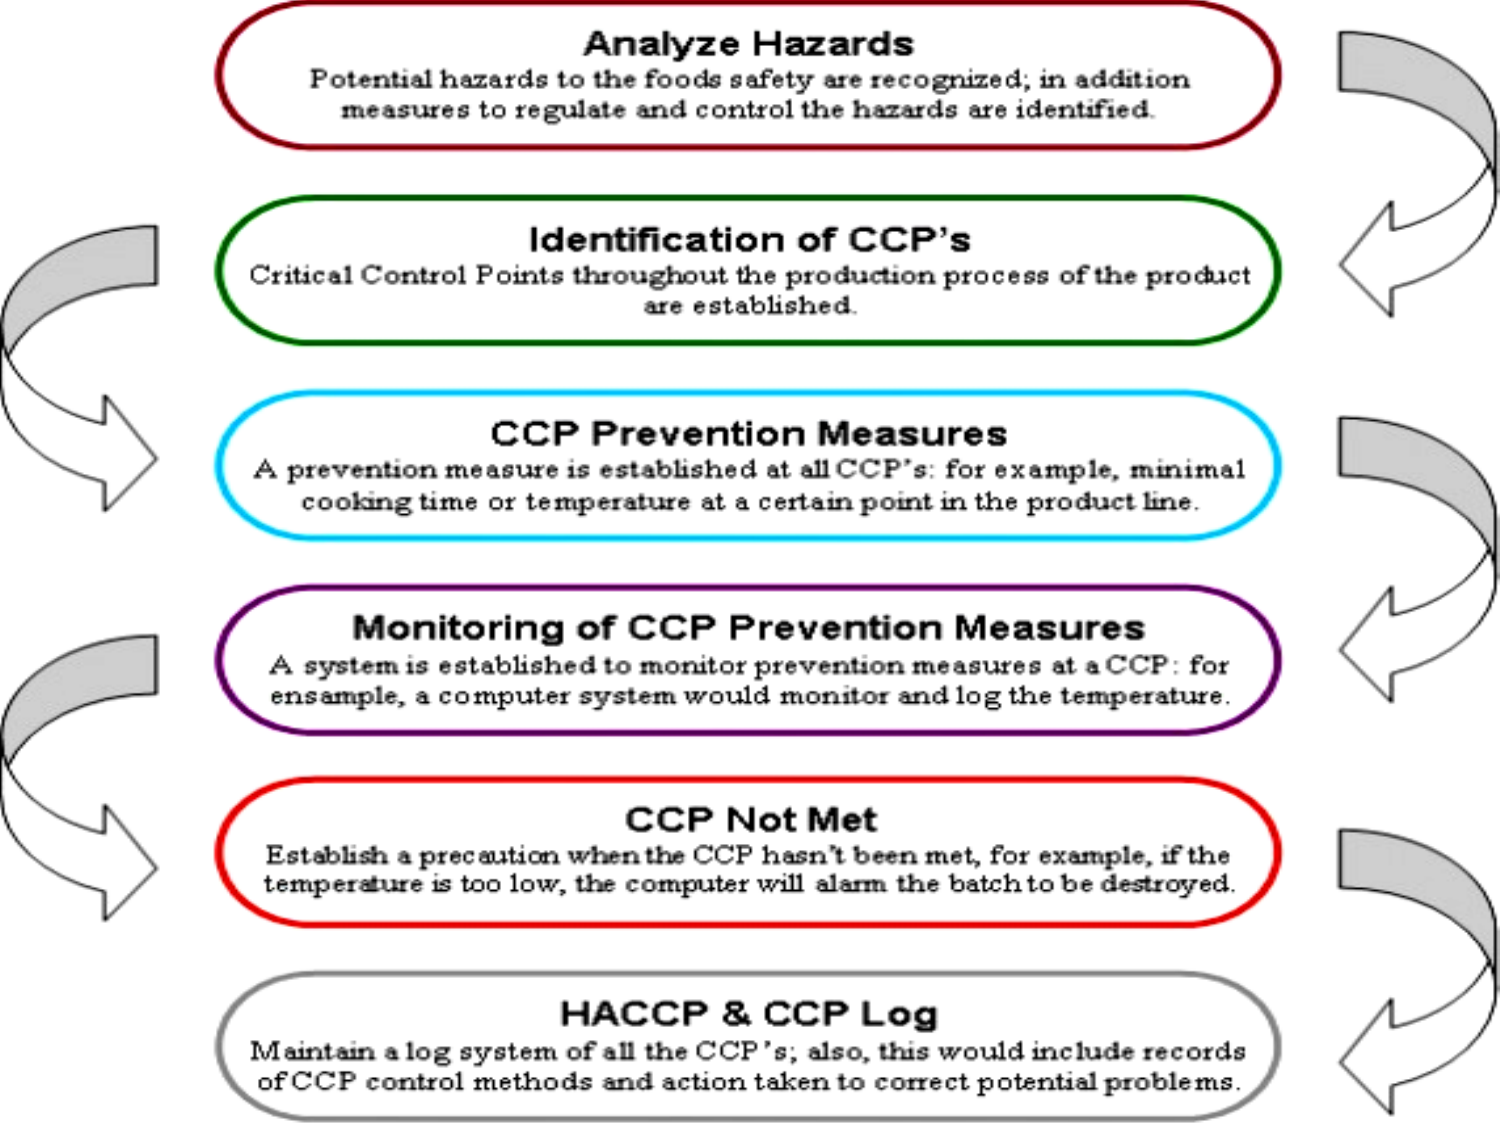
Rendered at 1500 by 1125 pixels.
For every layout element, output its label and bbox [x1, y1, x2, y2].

list [0, 0, 1500, 1125]
